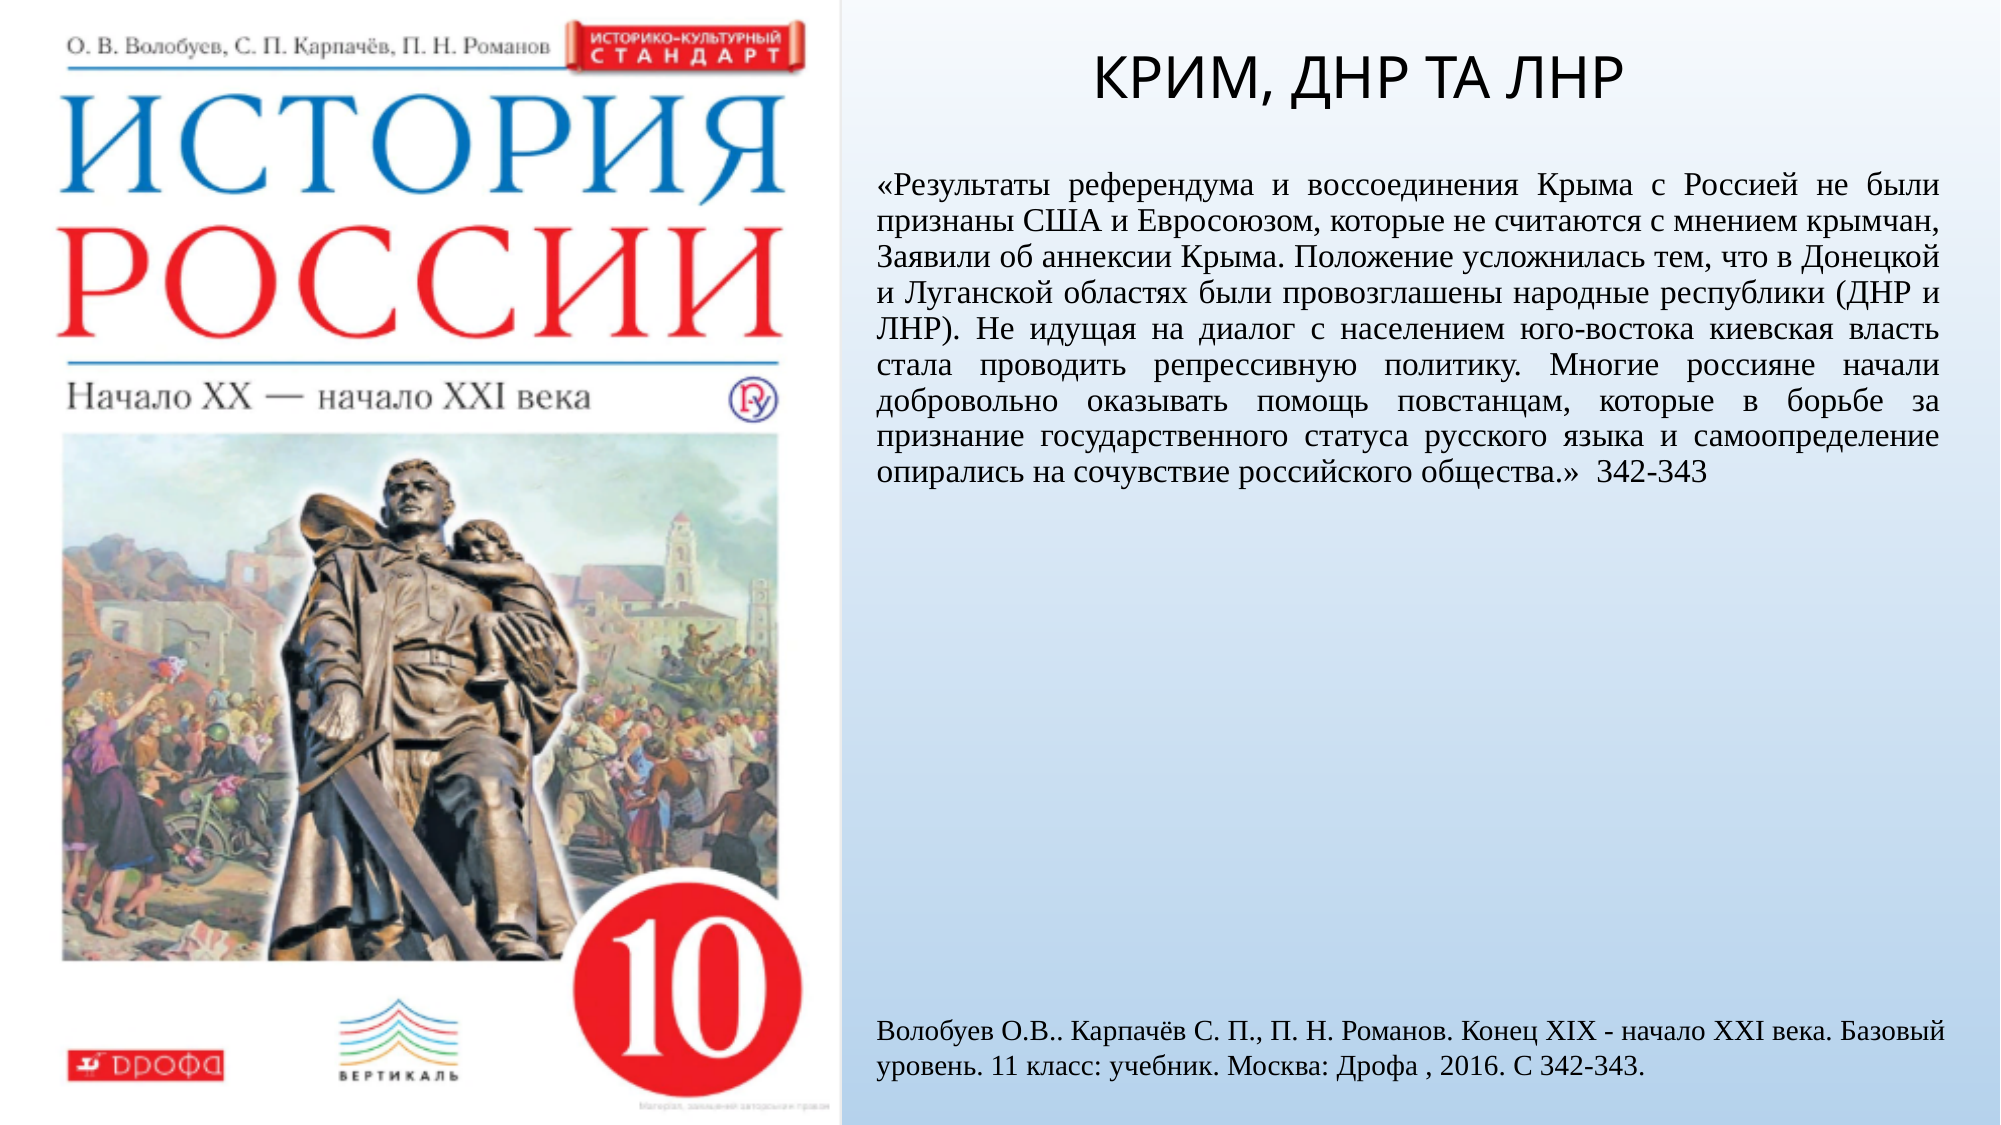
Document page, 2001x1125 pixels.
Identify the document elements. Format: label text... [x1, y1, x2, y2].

title КРИМ, ДНР ТА ЛНР [1076, 21, 1742, 138]
list «Результаты референдума и воссоединения Крыма с Россией не были признаны США и Евросоюзом, которые не считаются с мнением крымчан, Заявили об аннексии Крыма. Положение усложнилась тем, что в Донецкой и Луганской областях были провозглашены народные республики (ДНР и ЛНР). Не идущая на диалог с населением юго-востока киевская власть стала проводить репрессивную политику. Многие россияне начали добровольно оказывать помощь повстанцам, которые в борьбе за признание государственного статуса русского языка и самоопределение опирались на сочувствие российского общества.» 342-343 [861, 159, 1957, 567]
picture [0, 0, 842, 1125]
text_box Волобуев О.В.. Карпачёв С. П., П. Н. Романов. Конец XIX - начало XXI века. Базовый уровень. 11 класс: учебник. Москва: Дрофа , 2016. С 342-343. [861, 1004, 2000, 1089]
